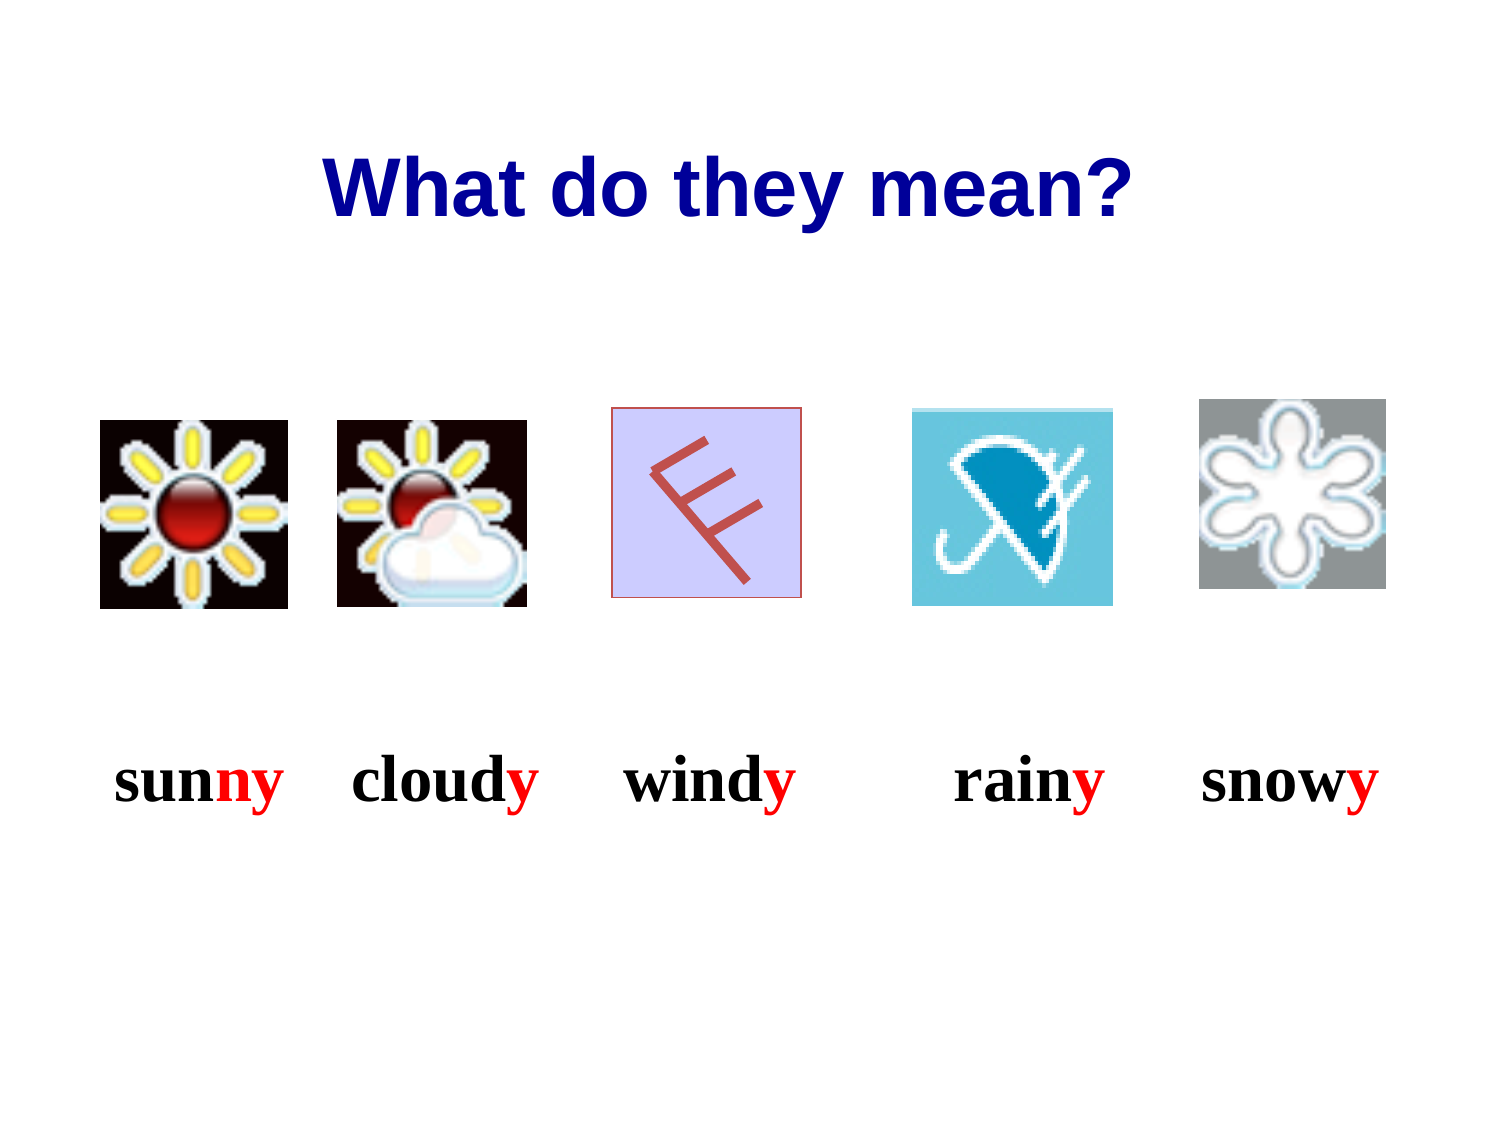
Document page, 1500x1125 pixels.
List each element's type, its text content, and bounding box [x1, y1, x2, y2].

picture [100, 420, 288, 609]
text_box sunny [100, 727, 305, 823]
text_box What do they mean? [289, 125, 1170, 256]
picture [336, 420, 527, 607]
picture [911, 407, 1114, 606]
text_box rainy [939, 727, 1129, 823]
picture [1198, 399, 1387, 590]
text_box snowy [1187, 727, 1412, 823]
text_box cloudy [336, 727, 560, 823]
text_box windy [608, 727, 819, 823]
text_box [611, 407, 802, 598]
